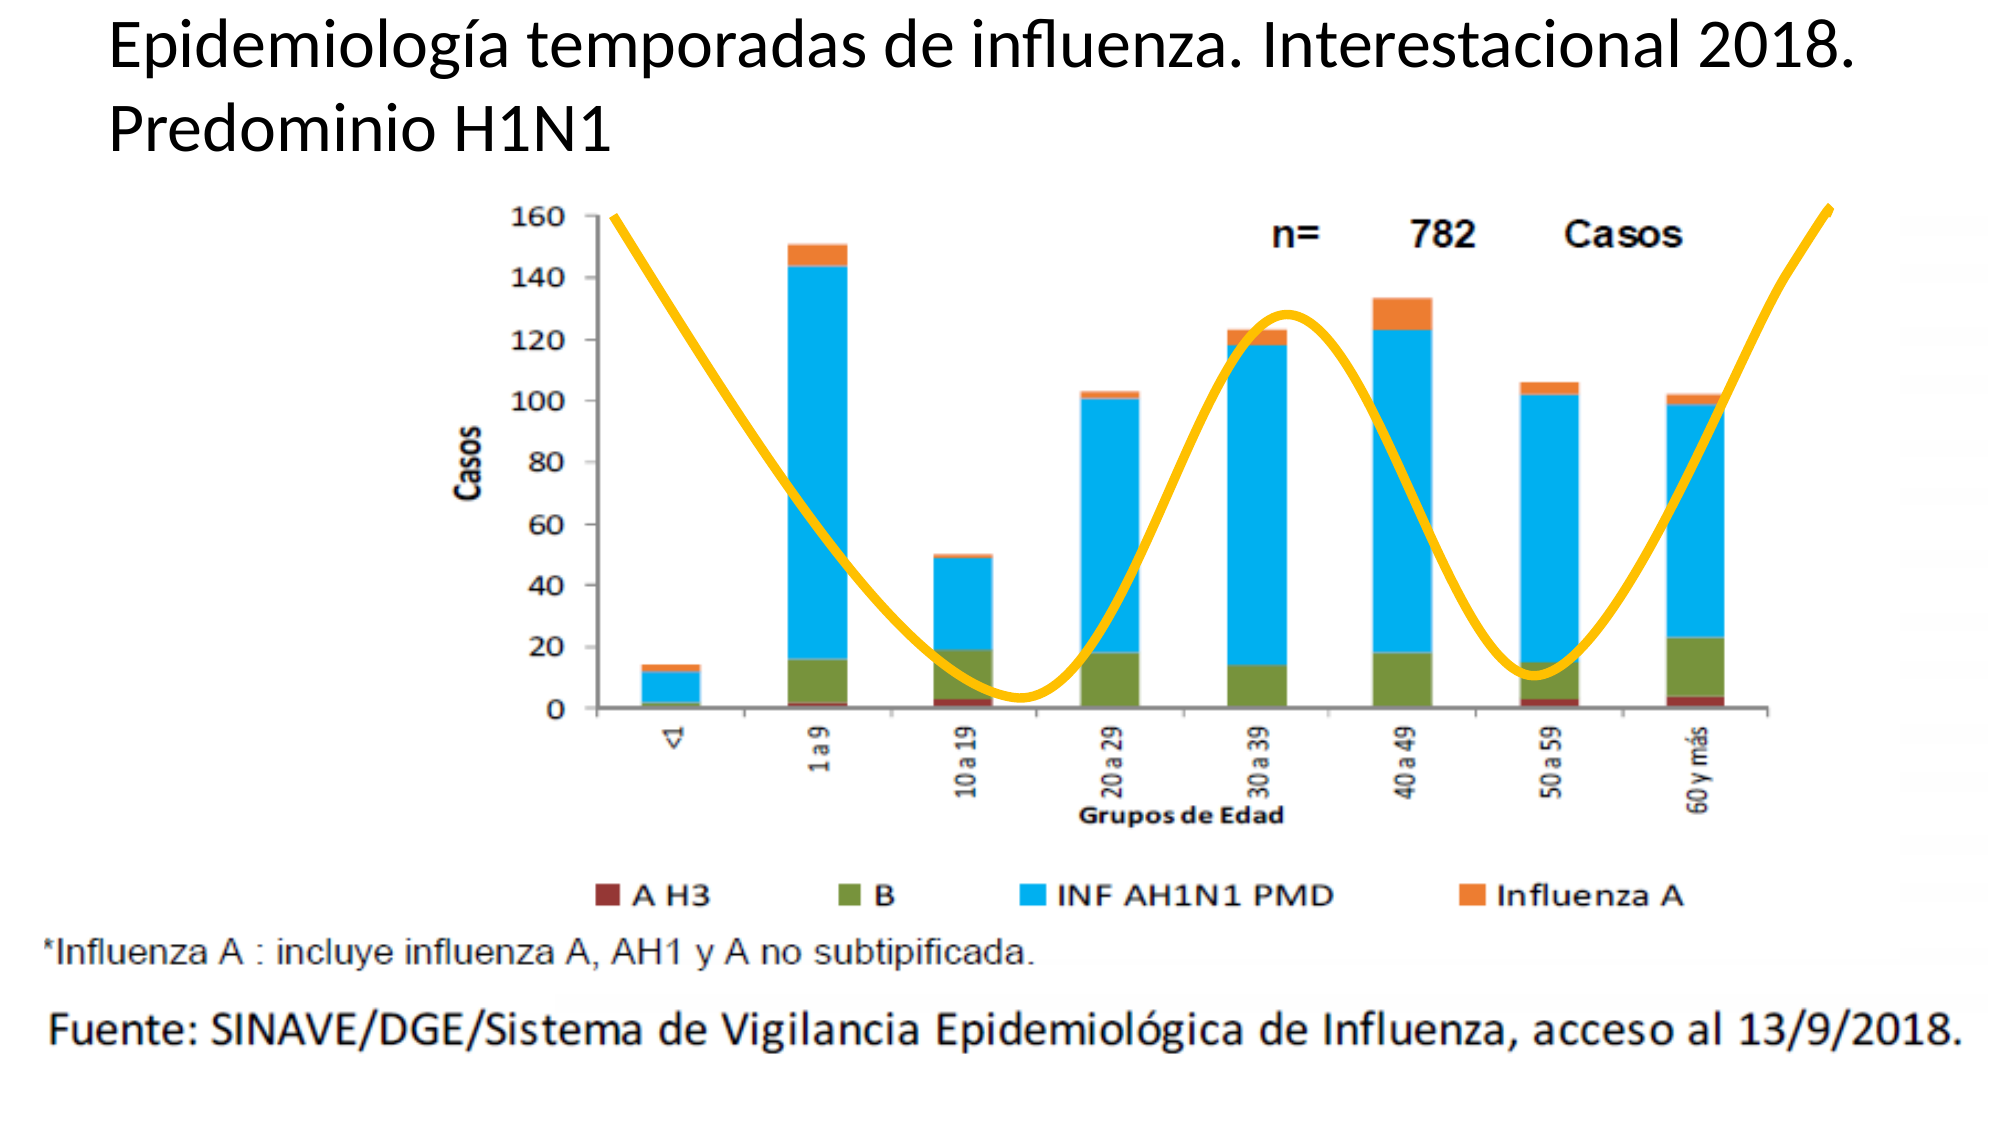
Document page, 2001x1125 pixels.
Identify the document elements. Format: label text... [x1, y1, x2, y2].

text_box Epidemiología temporadas de influenza. Interestacional 2018. Predominio H1N1 [90, 0, 1890, 176]
picture [44, 195, 1988, 1054]
